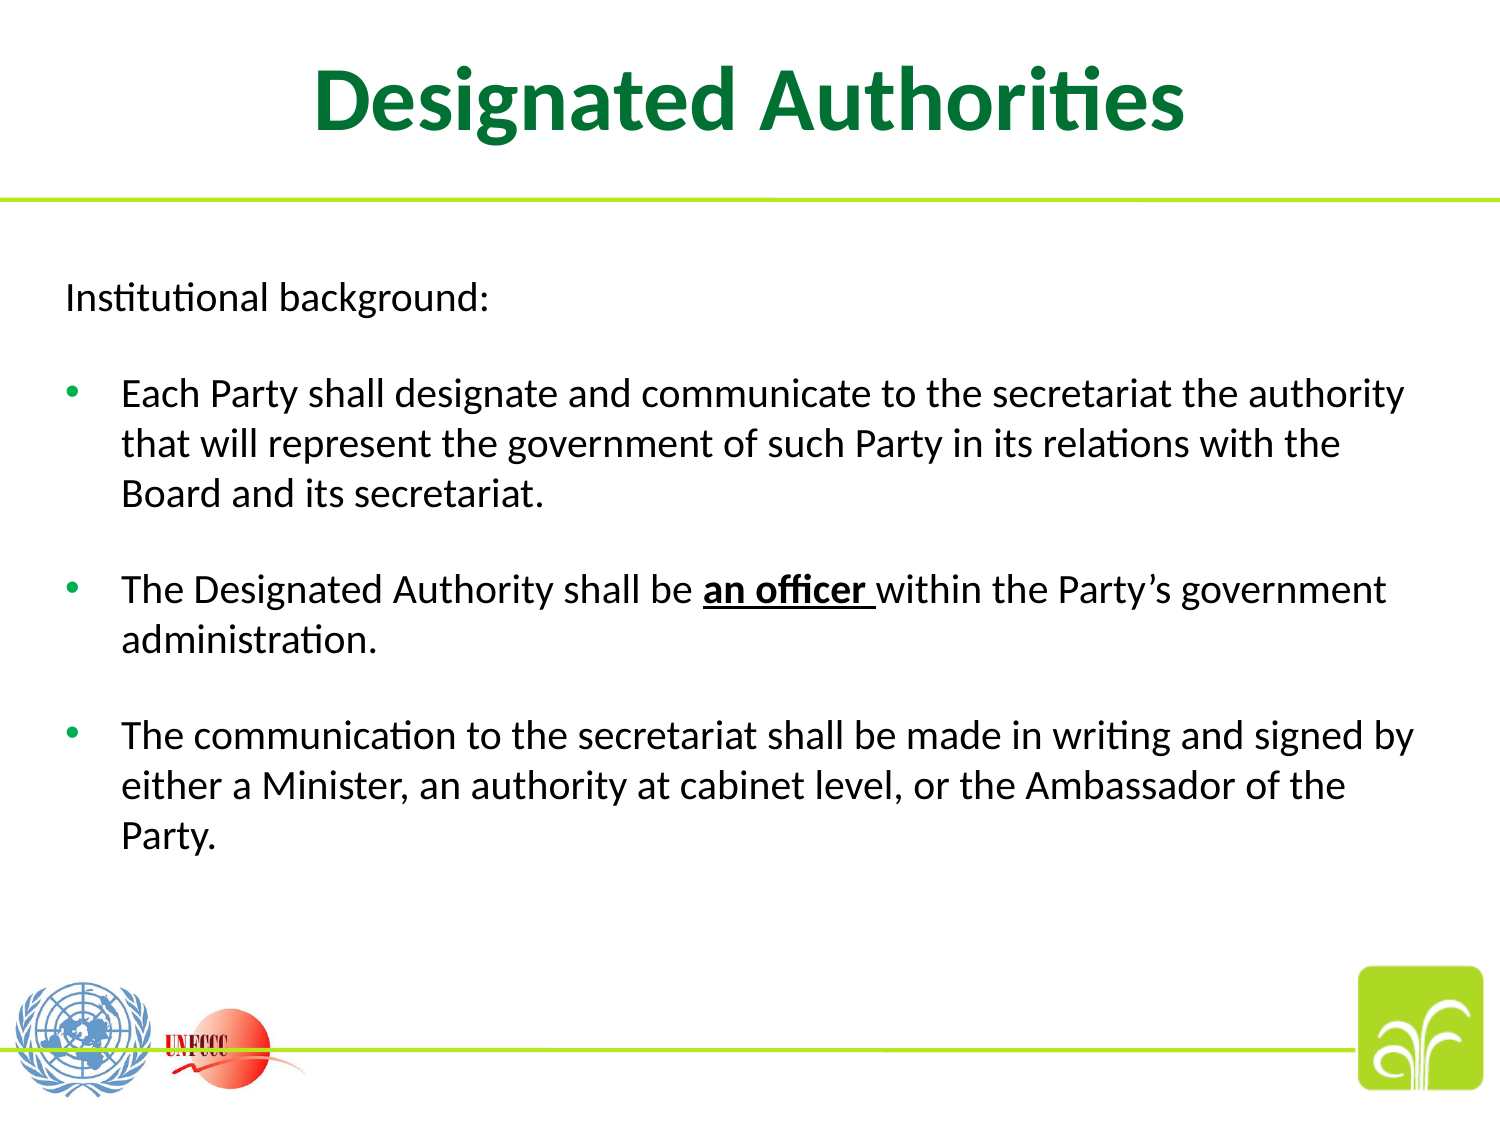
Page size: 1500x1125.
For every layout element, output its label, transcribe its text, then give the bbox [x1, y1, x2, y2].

picture [12, 974, 313, 1047]
list Institutional background: Each Party shall designate and communicate to the secretariat the authority that will represent the government of such Party in its relations with the Board and its secretariat. The Designated Authority shall be an officer within the Party’s government administration. The communication to the secretariat shall be made in writing and signed by either a Minister, an authority at cabinet level, or the Ambassador of the Party. [49, 262, 1463, 901]
title Designated Authorities [74, 0, 1426, 188]
picture [12, 1053, 313, 1107]
